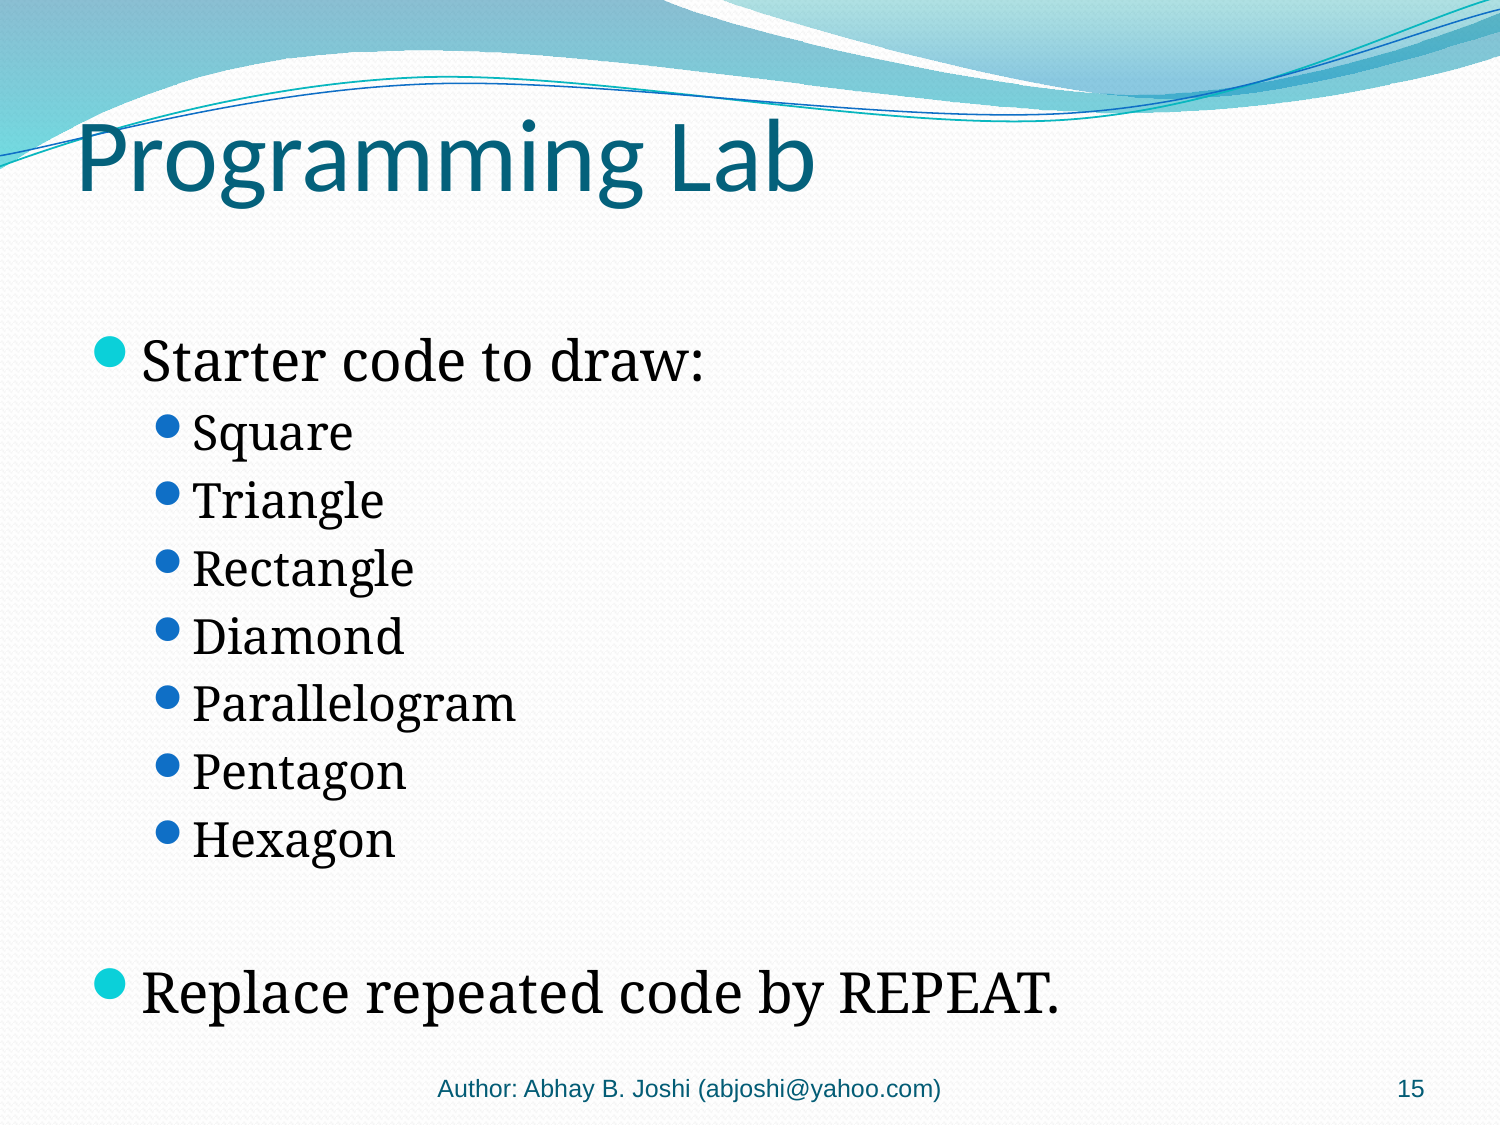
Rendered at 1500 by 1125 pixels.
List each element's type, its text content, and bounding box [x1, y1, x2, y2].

slide_number 15 [1299, 1042, 1425, 1103]
footer Author: Abhay B. Joshi (abjoshi@yahoo.com) [437, 1042, 988, 1103]
title Programming Lab [75, 24, 1425, 213]
list Starter code to draw: Square Triangle Rectangle Diamond Parallelogram Pentagon Hexagon Replace repeated code by REPEAT. [75, 317, 1425, 1038]
